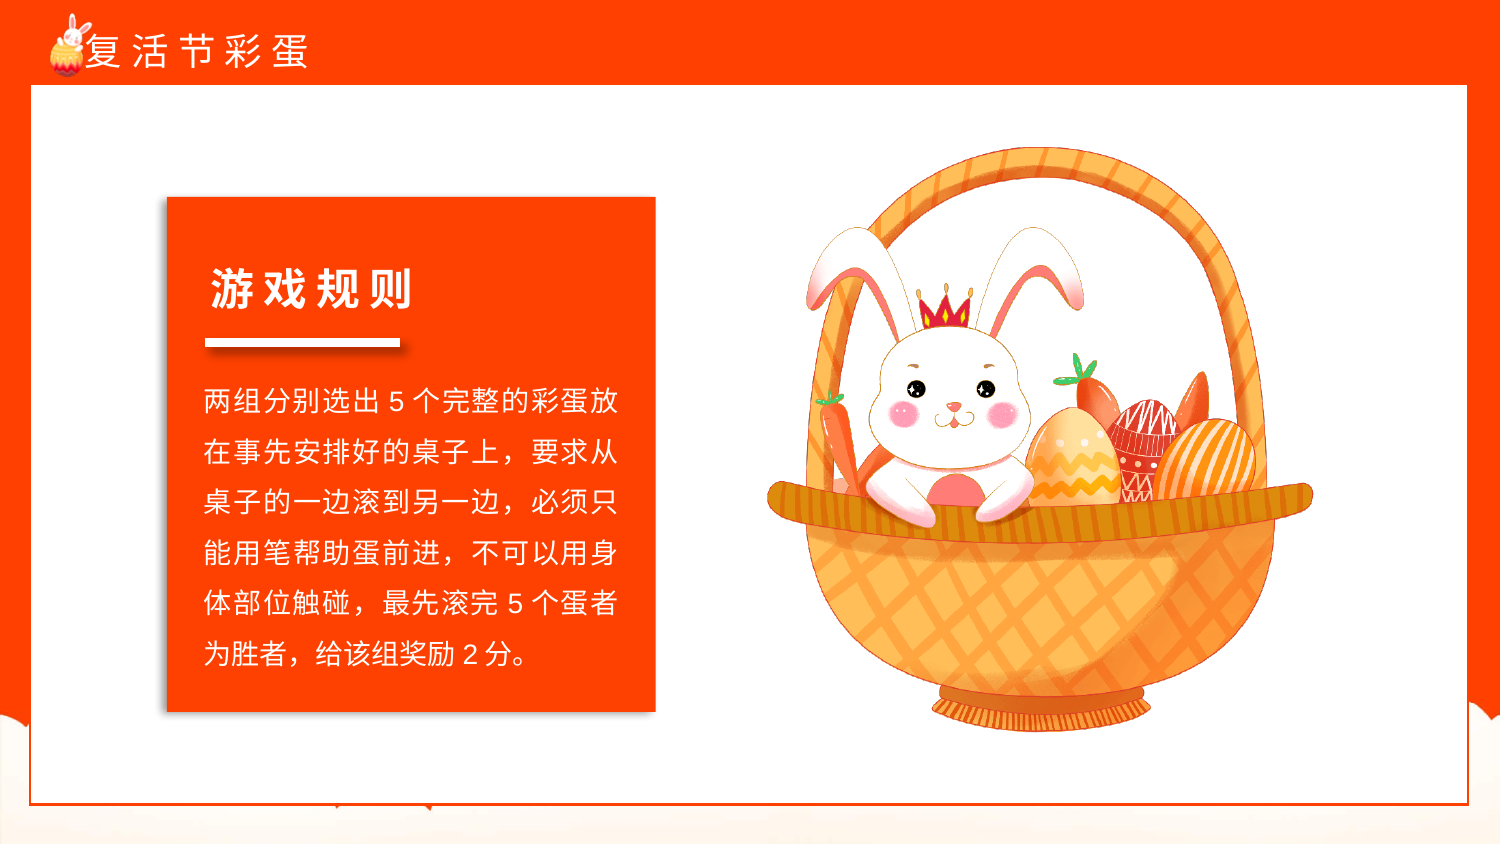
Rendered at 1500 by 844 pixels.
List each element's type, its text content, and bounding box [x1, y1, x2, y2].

text_box [166, 196, 657, 713]
picture [0, 0, 1500, 844]
text_box 两组分别选出5个完整的彩蛋放在事先安排好的桌子上，要求从桌子的一边滚到另一边，必须只能用笔帮助蛋前进，不可以用身体部位触碰，最先滚完5个蛋者为胜者，给该组奖励2分。 [189, 359, 634, 678]
text_box 游戏规则 [195, 253, 429, 321]
